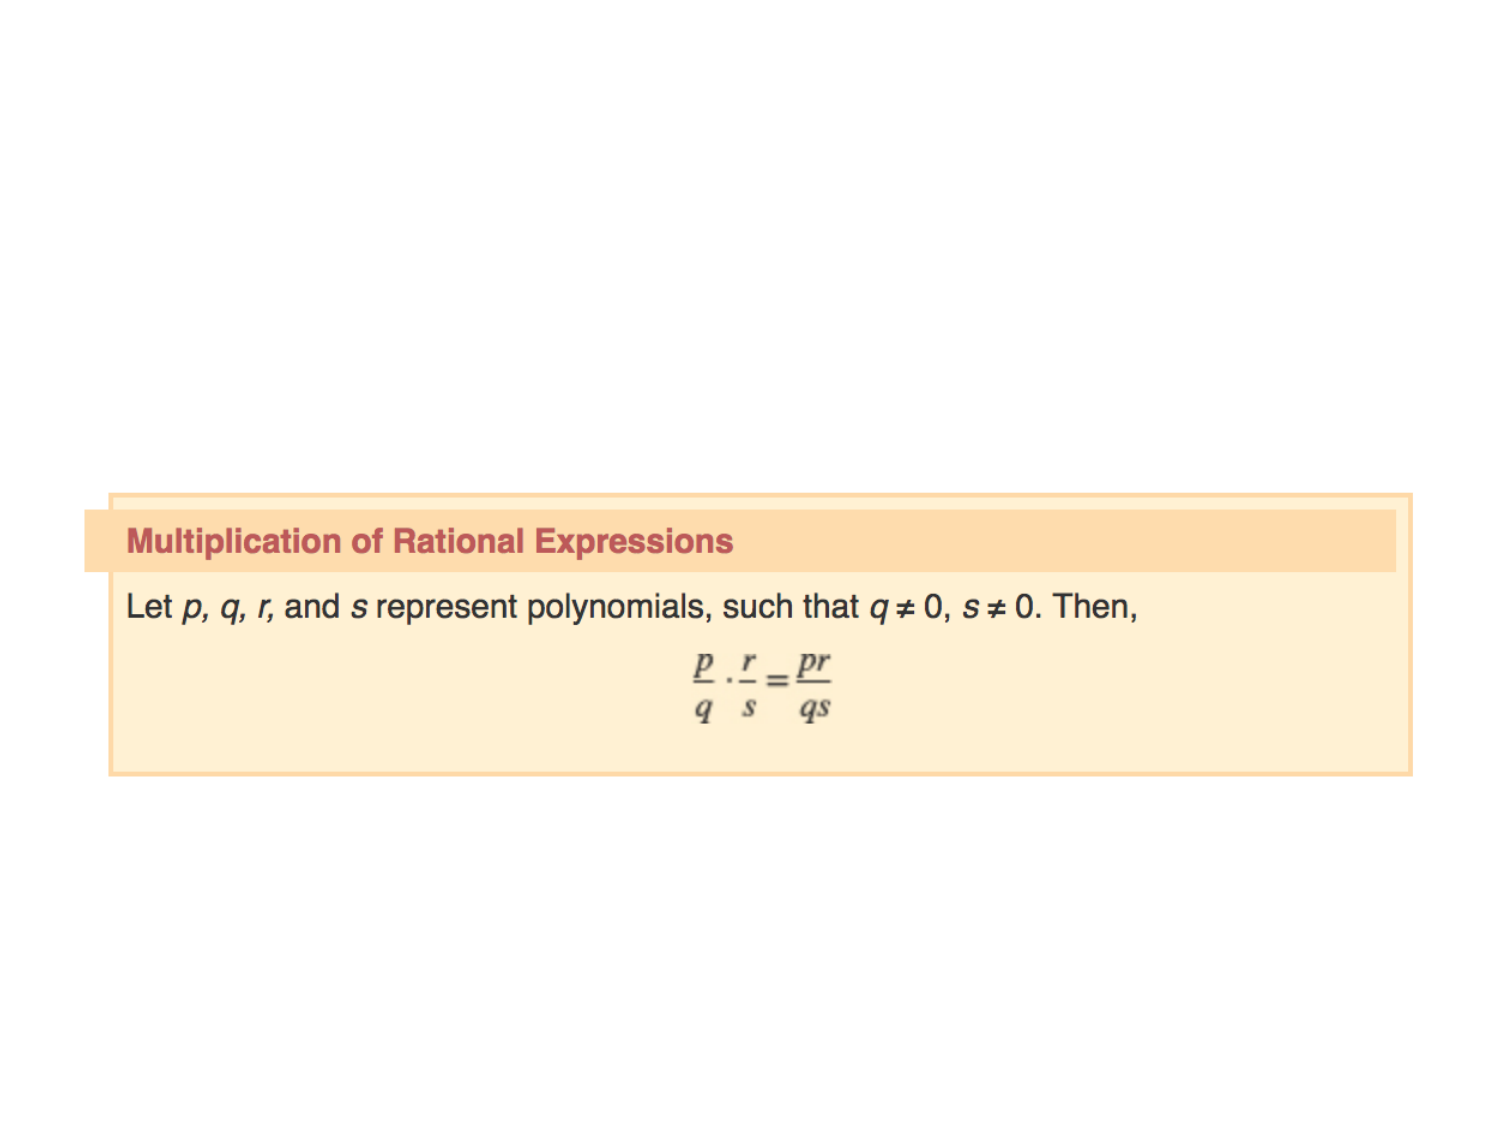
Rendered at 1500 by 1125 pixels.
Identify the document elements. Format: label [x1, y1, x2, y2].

list [74, 262, 1426, 1006]
